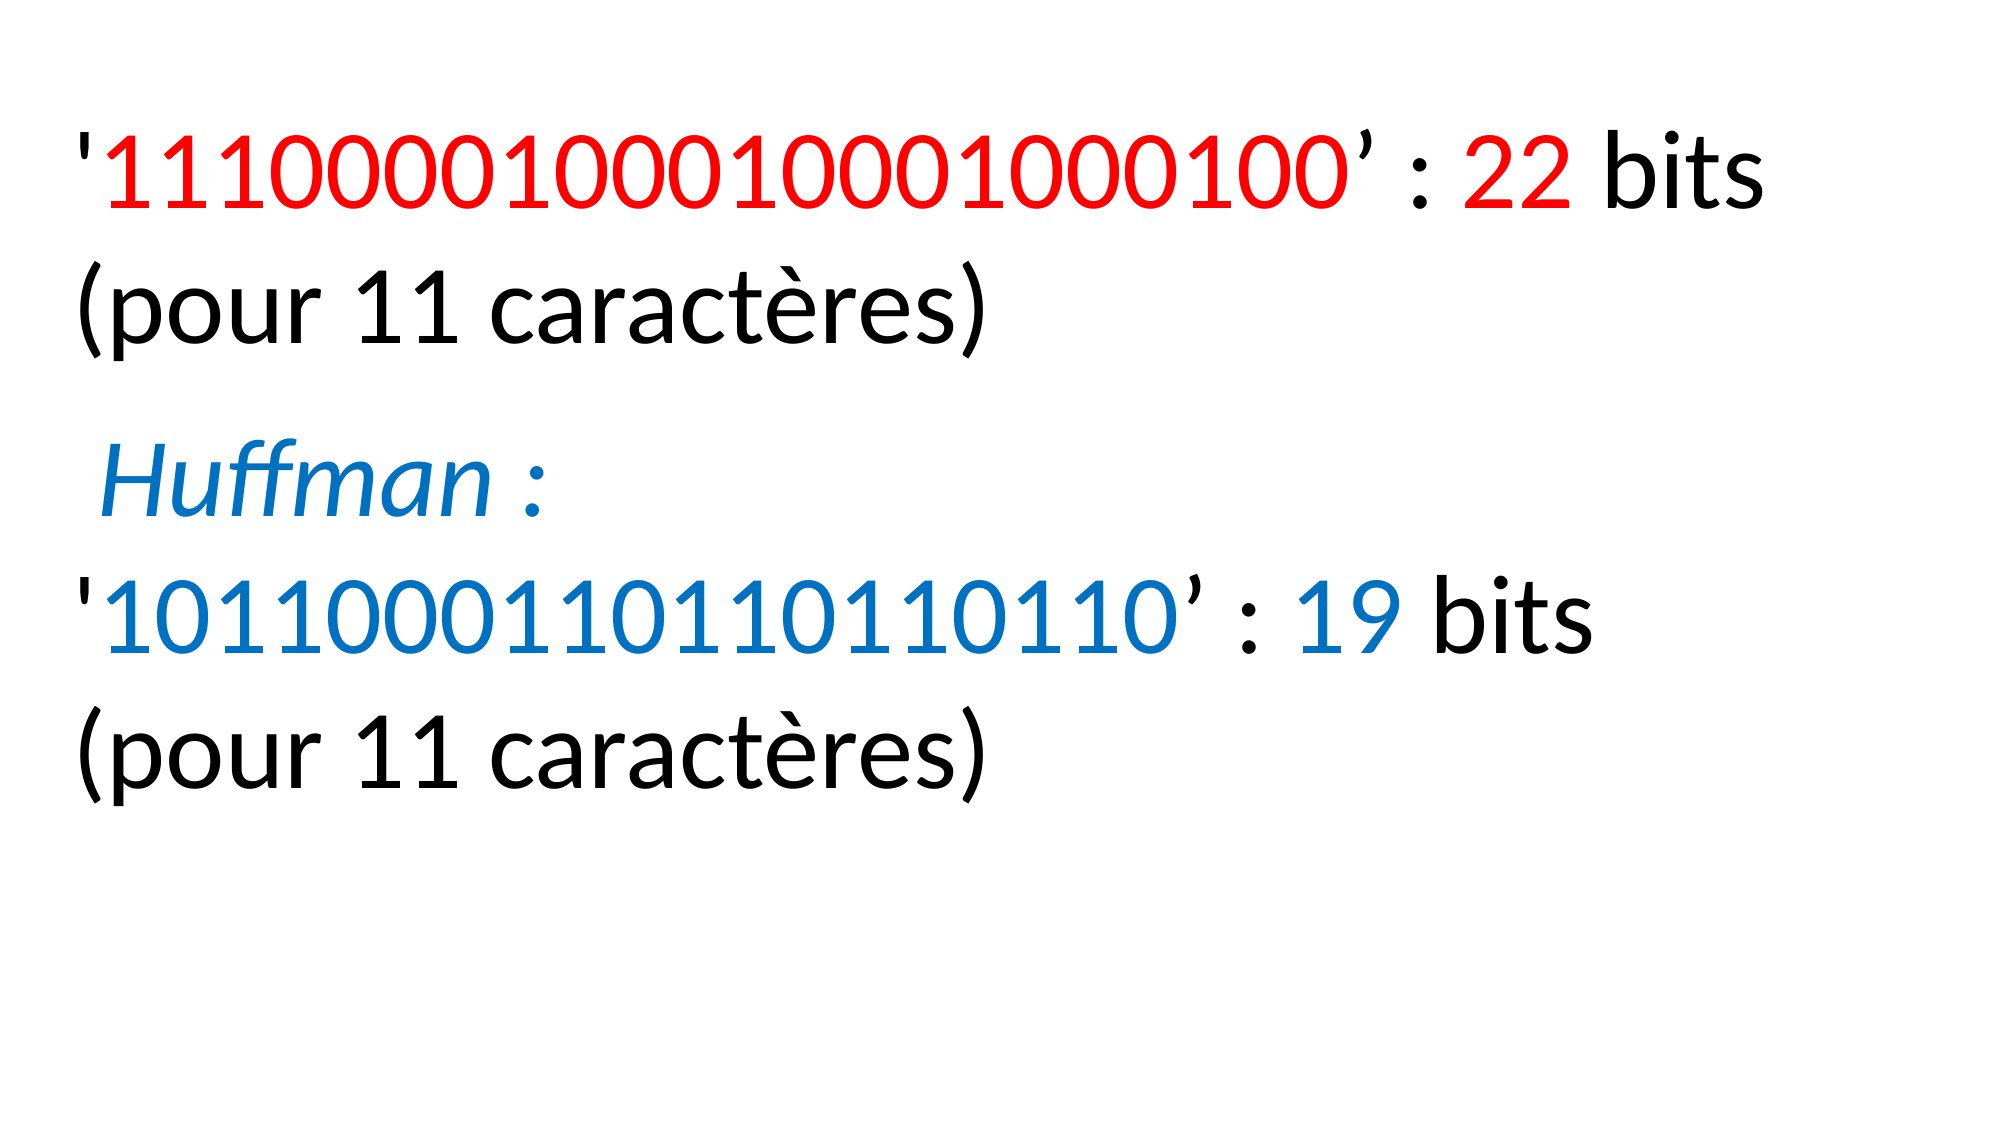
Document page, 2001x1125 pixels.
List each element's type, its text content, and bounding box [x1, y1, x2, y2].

text_box '1110000100010001000100’ : 22 bits (pour 11 caractères) [58, 89, 1830, 374]
text_box '1011000110110110110’ : 19 bits (pour 11 caractères) [58, 533, 1848, 819]
text_box Huffman : [82, 396, 712, 546]
